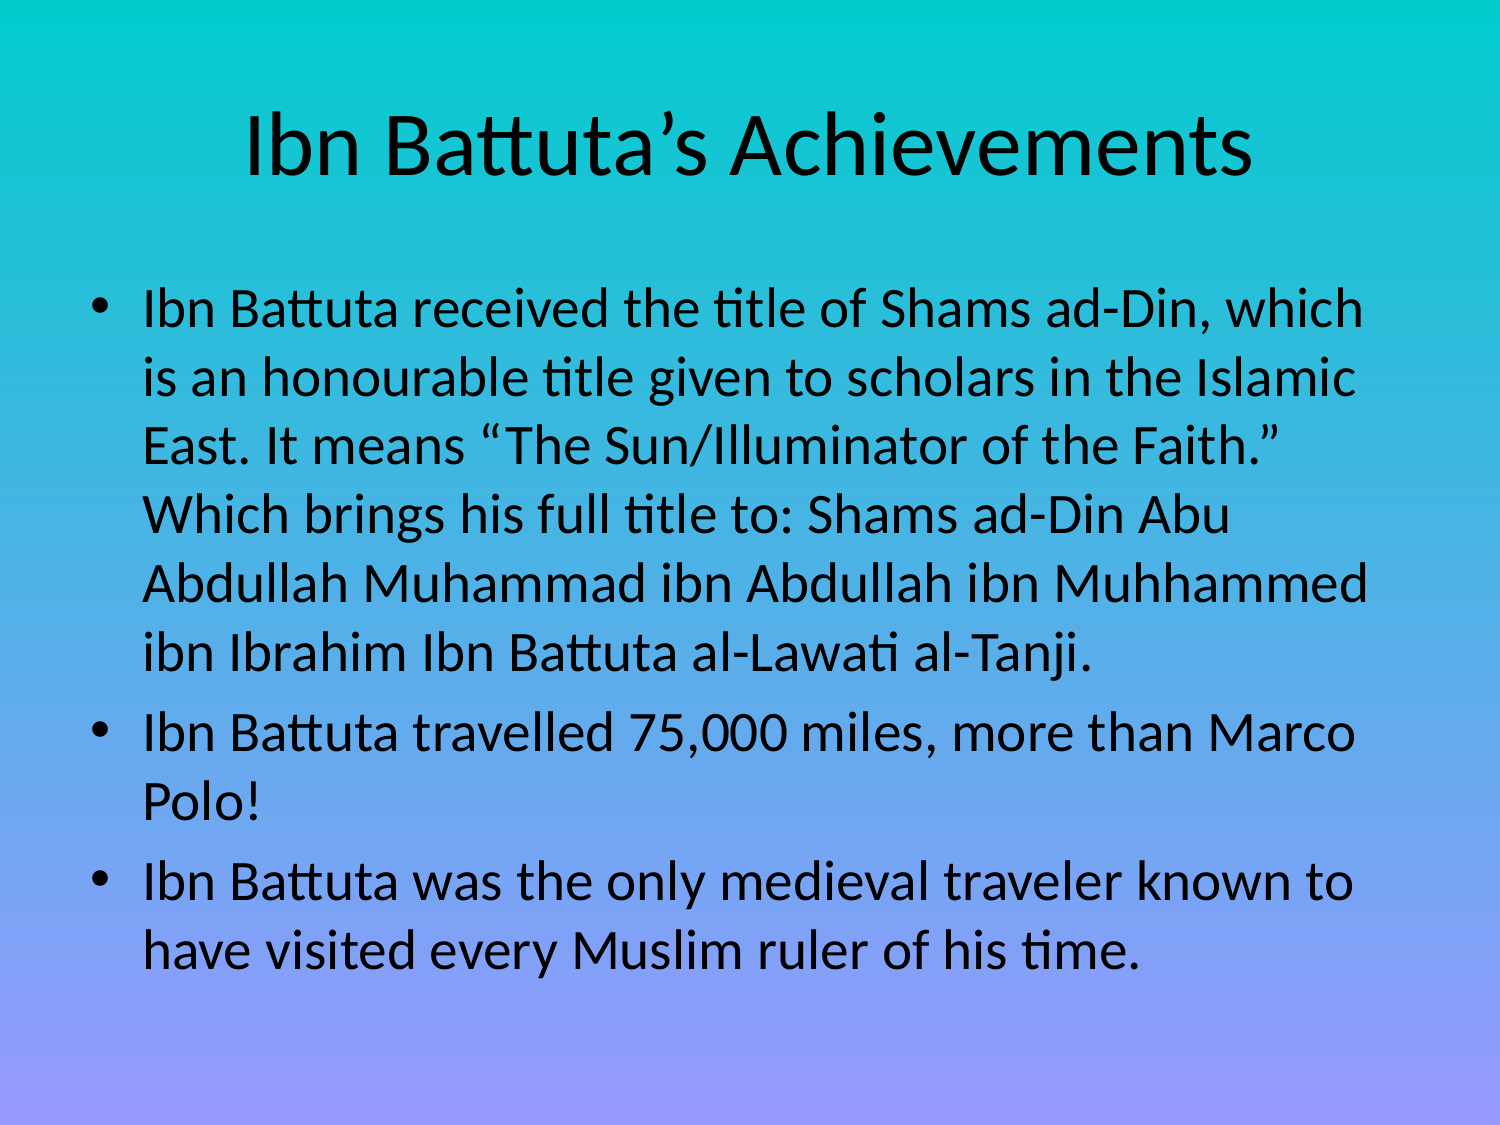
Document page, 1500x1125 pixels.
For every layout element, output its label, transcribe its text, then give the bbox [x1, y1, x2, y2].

title Ibn Battuta’s Achievements [75, 45, 1425, 233]
list Ibn Battuta received the title of Shams ad-Din, which is an honourable title given to scholars in the Islamic East. It means “The Sun/Illuminator of the Faith.” Which brings his full title to: Shams ad-Din Abu Abdullah Muhammad ibn Abdullah ibn Muhhammed ibn Ibrahim Ibn Battuta al-Lawati al-Tanji. Ibn Battuta travelled 75,000 miles, more than Marco Polo! Ibn Battuta was the only medieval traveler known to have visited every Muslim ruler of his time. [75, 262, 1425, 1005]
